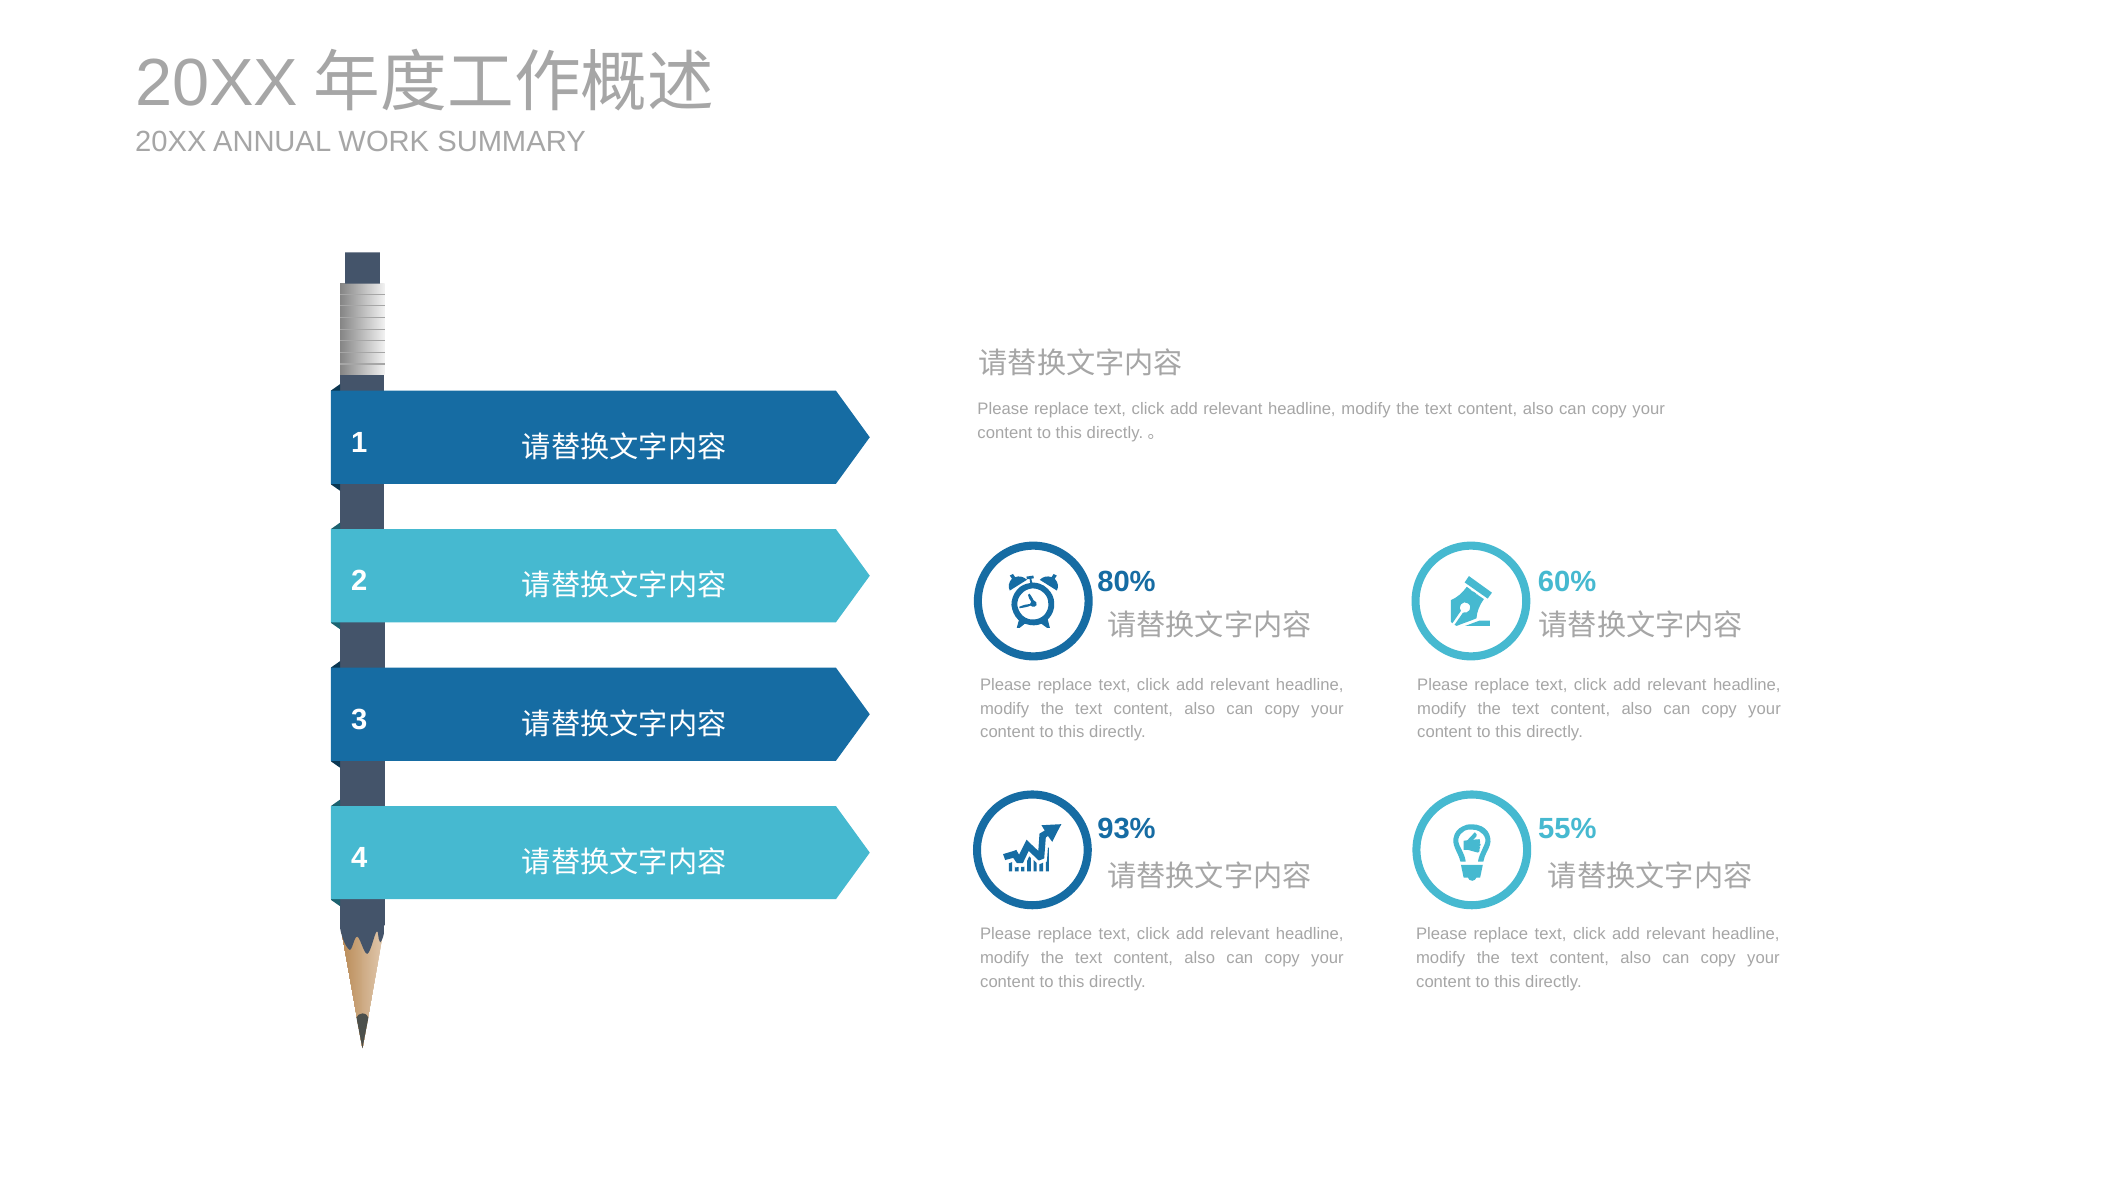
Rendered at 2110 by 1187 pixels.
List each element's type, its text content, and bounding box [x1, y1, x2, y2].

text_box Please replace text, click add relevant headline, modify the text content, also can copy your content to this directly. [965, 662, 1359, 749]
text_box 请替换文字内容 [1092, 592, 1328, 649]
text_box [1033, 860, 1037, 872]
text_box 93% [1082, 795, 1171, 853]
text_box Please replace text, click add relevant headline, modify the text content, also can copy your content to this directly. [1402, 662, 1796, 749]
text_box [330, 252, 870, 1049]
text_box 20XX ANNUAL WORK SUMMARY [135, 122, 596, 158]
text_box [1027, 856, 1031, 872]
text_box 请替换文字内容 [1523, 592, 1759, 649]
text_box [1410, 540, 1523, 662]
text_box [1039, 573, 1058, 591]
text_box [1045, 847, 1049, 872]
text_box [971, 789, 1092, 911]
text_box 请替换文字内容 [963, 330, 1199, 386]
text_box [1460, 864, 1483, 881]
text_box [1411, 789, 1533, 911]
text_box 请替换文字内容 [1092, 842, 1328, 900]
text_box [1039, 862, 1044, 872]
text_box [1450, 576, 1492, 626]
text_box 80% [1082, 547, 1171, 605]
text_box [1453, 824, 1491, 862]
text_box [1008, 573, 1055, 628]
text_box Please replace text, click add relevant headline, modify the text content, also can copy your content to this directly. [965, 912, 1359, 999]
text_box Please replace text, click add relevant headline, modify the text content, also can copy your content to this directly. [1401, 912, 1795, 999]
text_box 请替换文字内容 [1533, 842, 1768, 900]
text_box 20XX年度工作概述 [135, 38, 783, 119]
text_box 55% [1523, 795, 1612, 853]
text_box [1008, 862, 1013, 872]
text_box 60% [1523, 547, 1612, 605]
text_box [1003, 824, 1062, 864]
text_box Please replace text, click add relevant headline, modify the text content, also can copy your content to this directly.。 [962, 386, 1681, 449]
text_box [972, 540, 1092, 662]
